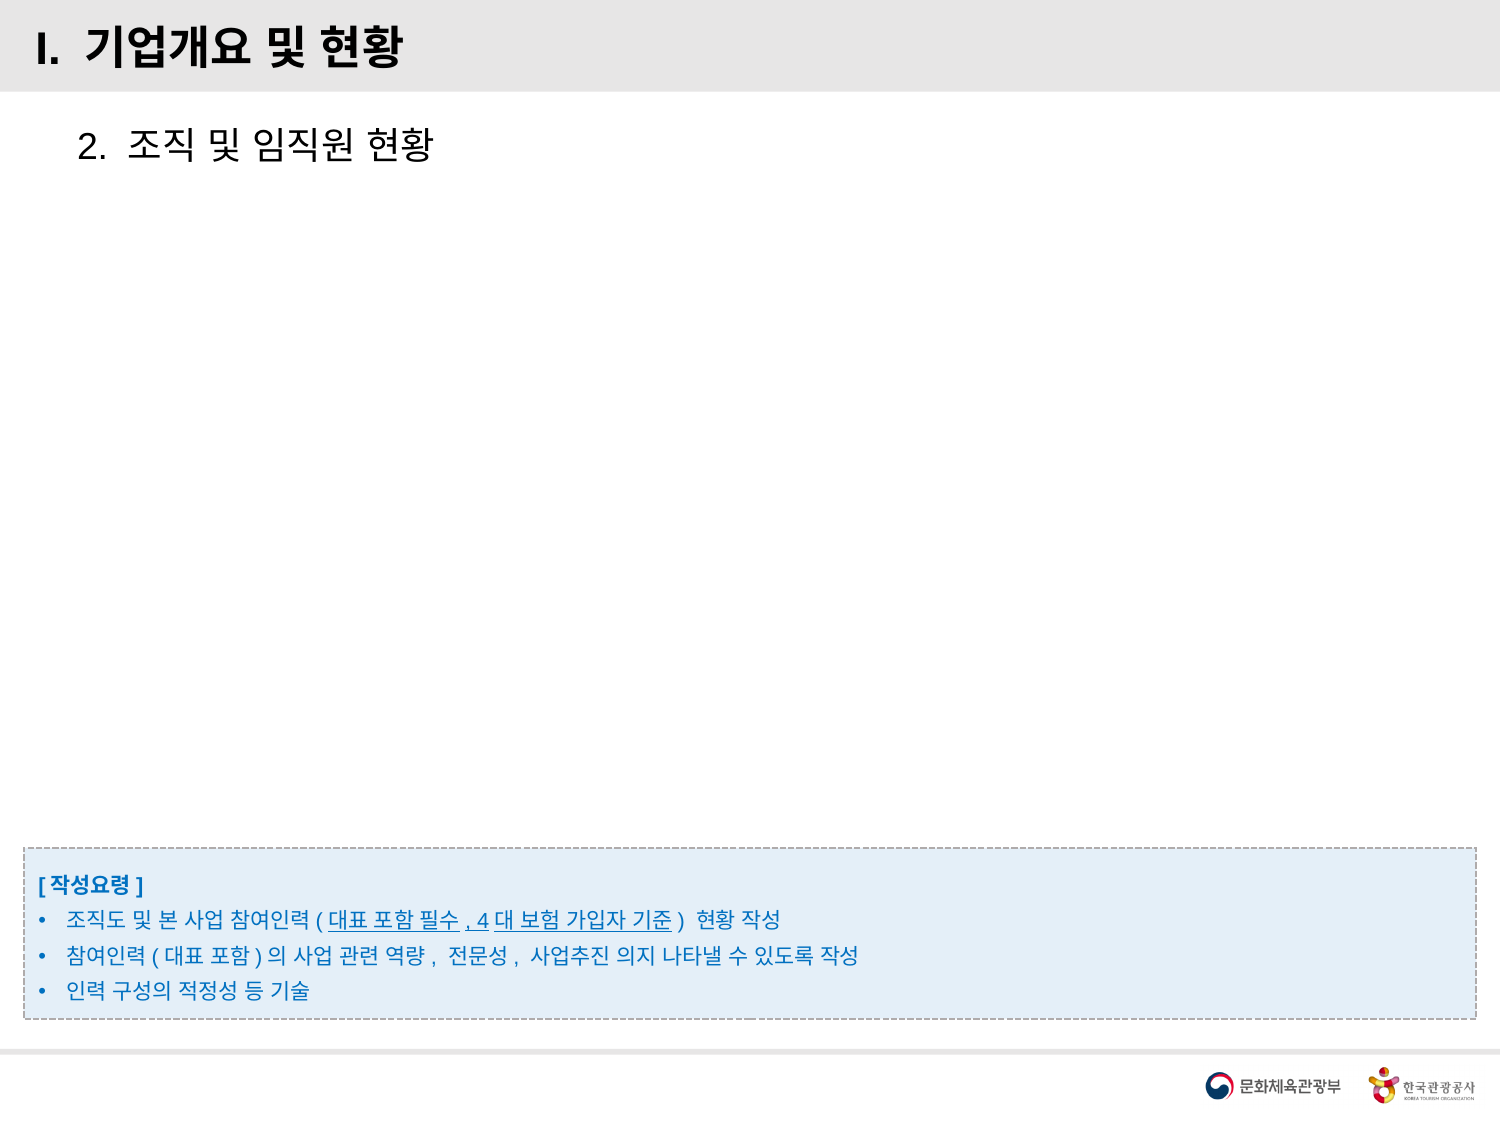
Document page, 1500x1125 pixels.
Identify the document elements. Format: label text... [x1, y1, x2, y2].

text_box [작성요령] 조직도 및 본 사업 참여인력(대표 포함 필수, 4대 보험 가입자 기준) 현황 작성 참여인력(대표 포함)의 사업 관련 역량, 전문성, 사업추진 의지 나타낼 수 있도록 작성 인력 구성의 적정성 등 기술 [23, 847, 1477, 1020]
picture [1200, 1064, 1486, 1109]
text_box 2. 조직 및 임직원 현황 [61, 108, 1500, 181]
text_box I. 기업개요 및 현황 [0, 0, 1500, 93]
